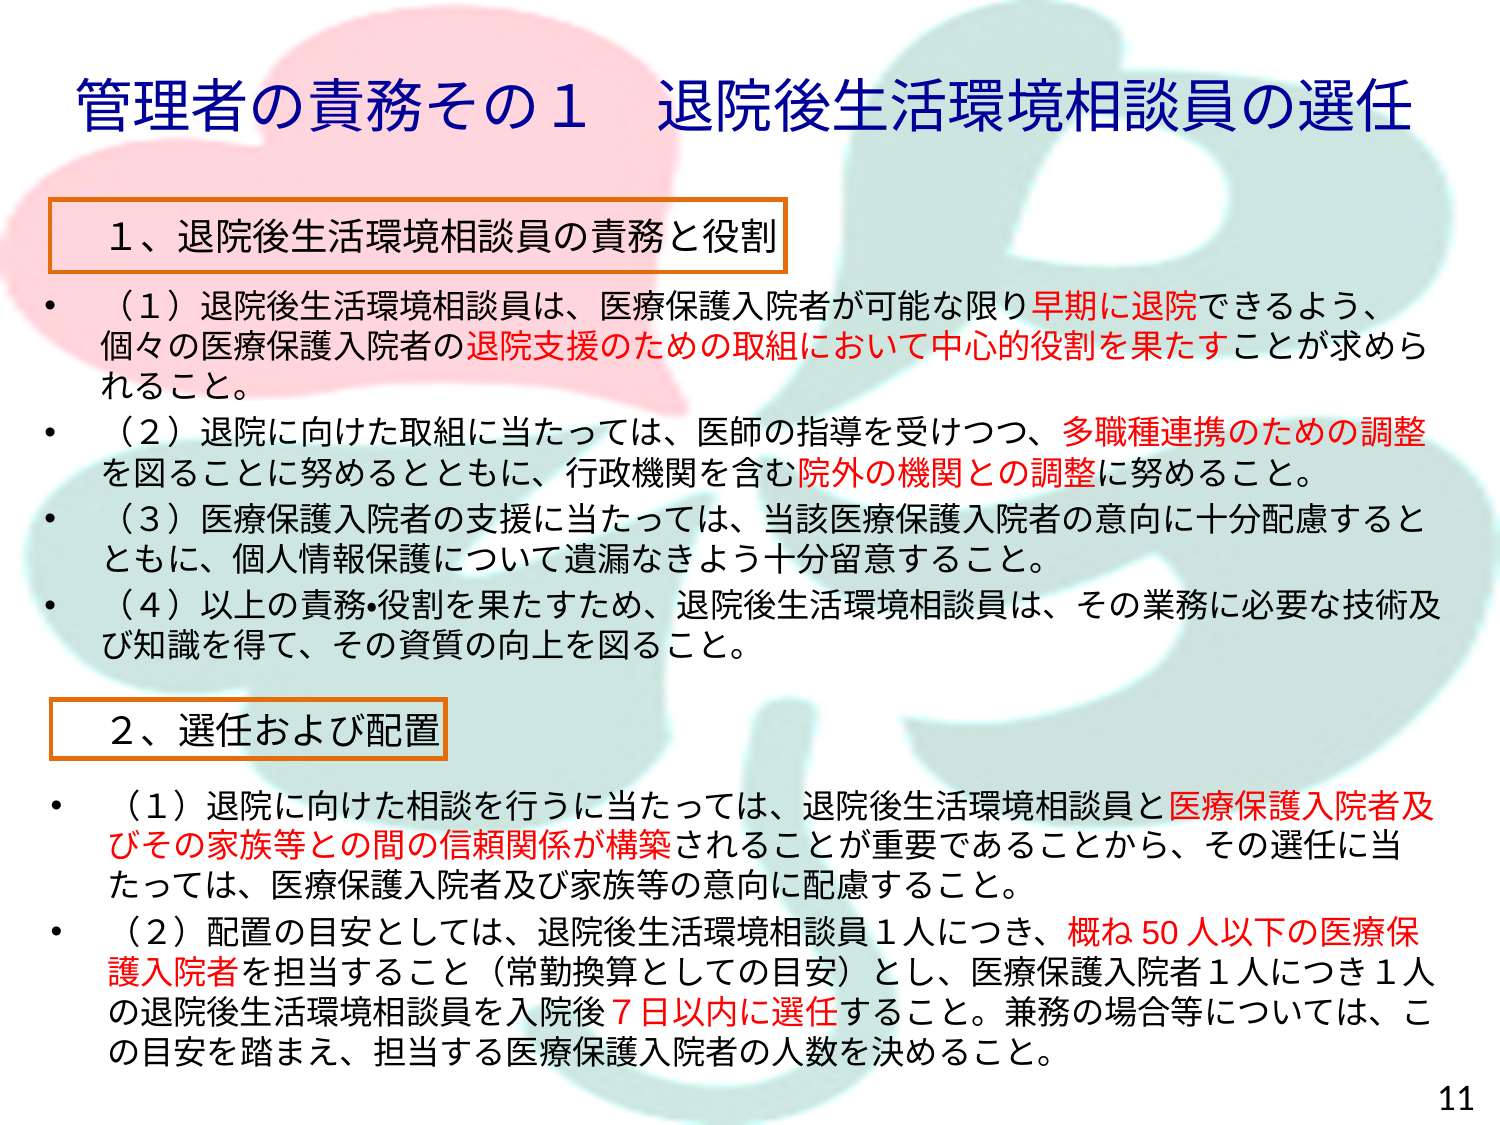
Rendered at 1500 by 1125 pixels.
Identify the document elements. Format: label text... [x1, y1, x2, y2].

list （１）退院後生活環境相談員は、医療保護入院者が可能な限り早期に退院できるよう、個々の医療保護入院者の退院支援のための取組において中心的役割を果たすことが求められること。 （２）退院に向けた取組に当たっては、医師の指導を受けつつ、多職種連携のための調整を図ることに努めるとともに、行政機関を含む院外の機関との調整に努めること。 （３）医療保護入院者の支援に当たっては、当該医療保護入院者の意向に十分配慮するとともに、個人情報保護について遺漏なきよう十分留意すること。 （４）以上の責務・役割を果たすため、退院後生活環境相談員は、その業務に必要な技術及び知識を得て、その資質の向上を図ること。 [29, 277, 1459, 660]
text_box ２、選任および配置 [50, 699, 446, 759]
text_box （１）退院に向けた相談を行うに当たっては、退院後生活環境相談員と医療保護入院者及びその家族等との間の信頼関係が構築されることが重要であることから、その選任に当たっては、医療保護入院者及び家族等の意向に配慮すること。 （２）配置の目安としては、退院後生活環境相談員１人につき、概ね50人以下の医療保護入院者を担当すること（常勤換算としての目安）とし、医療保護入院者１人につき１人の退院後生活環境相談員を入院後７日以内に選任すること。兼務の場合等については、この目安を踏まえ、担当する医療保護入院者の人数を決めること。 [35, 777, 1459, 917]
text_box １、退院後生活環境相談員の責務と役割 [50, 199, 786, 273]
text_box 管理者の責務その１ 退院後生活環境相談員の選任 [29, 57, 1459, 151]
text_box [70, 178, 1418, 277]
slide_number 11 [1139, 1065, 1490, 1125]
picture [0, 0, 1500, 1125]
